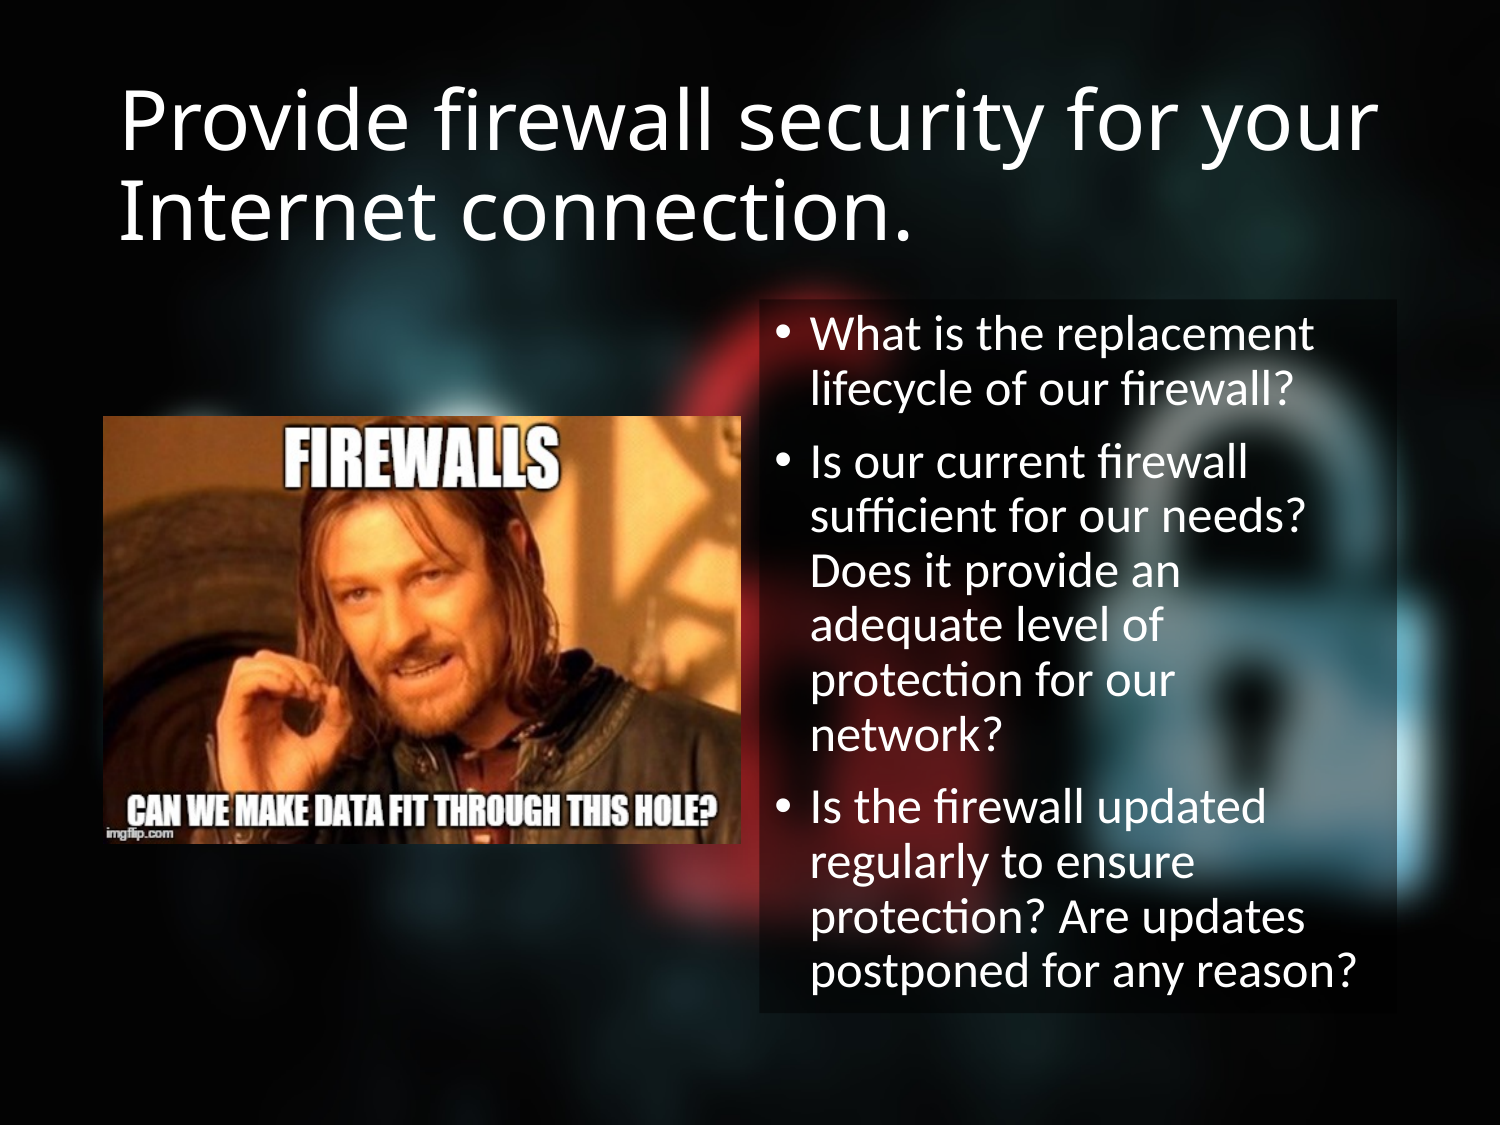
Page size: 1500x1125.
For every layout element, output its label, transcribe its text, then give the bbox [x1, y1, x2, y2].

title Provide firewall security for your Internet connection. [103, 59, 1397, 278]
list What is the replacement lifecycle of our firewall? Is our current firewall sufficient for our needs? Does it provide an adequate level of protection for our network? Is the firewall updated regularly to ensure protection? Are updates postponed for any reason? [759, 299, 1397, 1014]
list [103, 416, 741, 844]
picture [0, 0, 1500, 1125]
